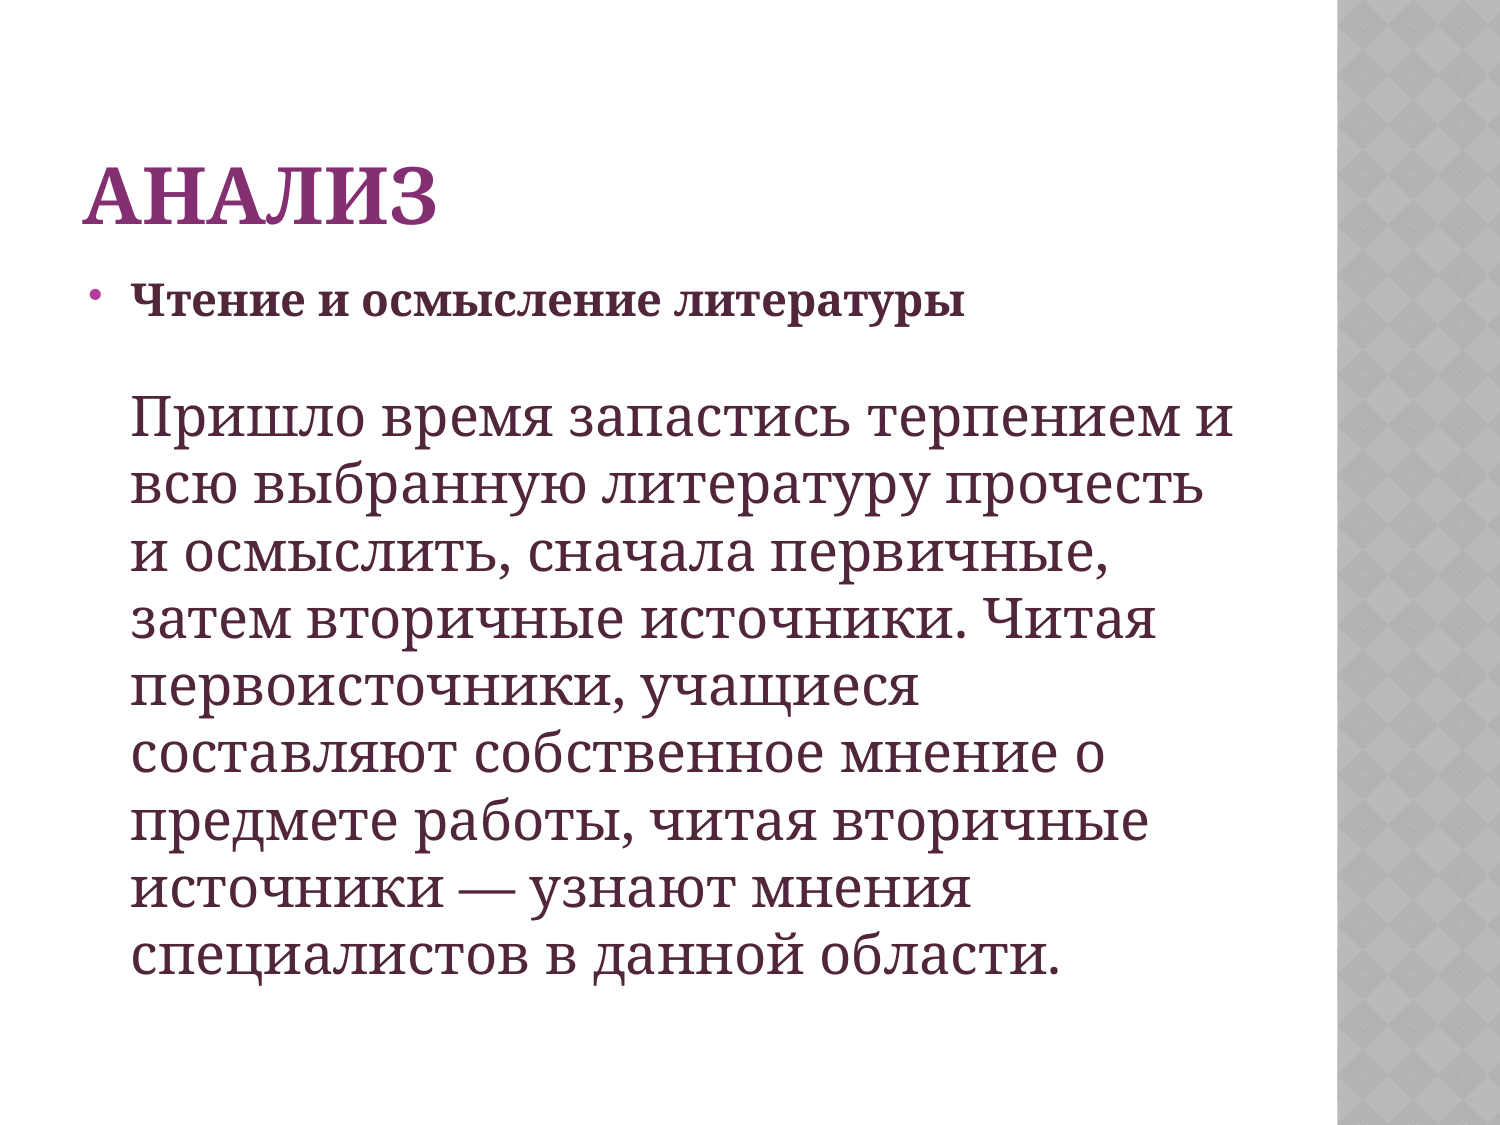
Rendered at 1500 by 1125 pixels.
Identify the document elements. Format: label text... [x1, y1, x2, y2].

list Чтение и осмысление литературы Пришло время запастись терпением и всю выбранную литературу прочесть и осмыслить, сначала первичные, затем вторичные источники. Читая первоисточники, учащиеся составляют собственное мнение о предмете работы, читая вторичные источники — узнают мнения специалистов в данной области. [75, 264, 1263, 1059]
title анализ [75, 52, 1263, 240]
